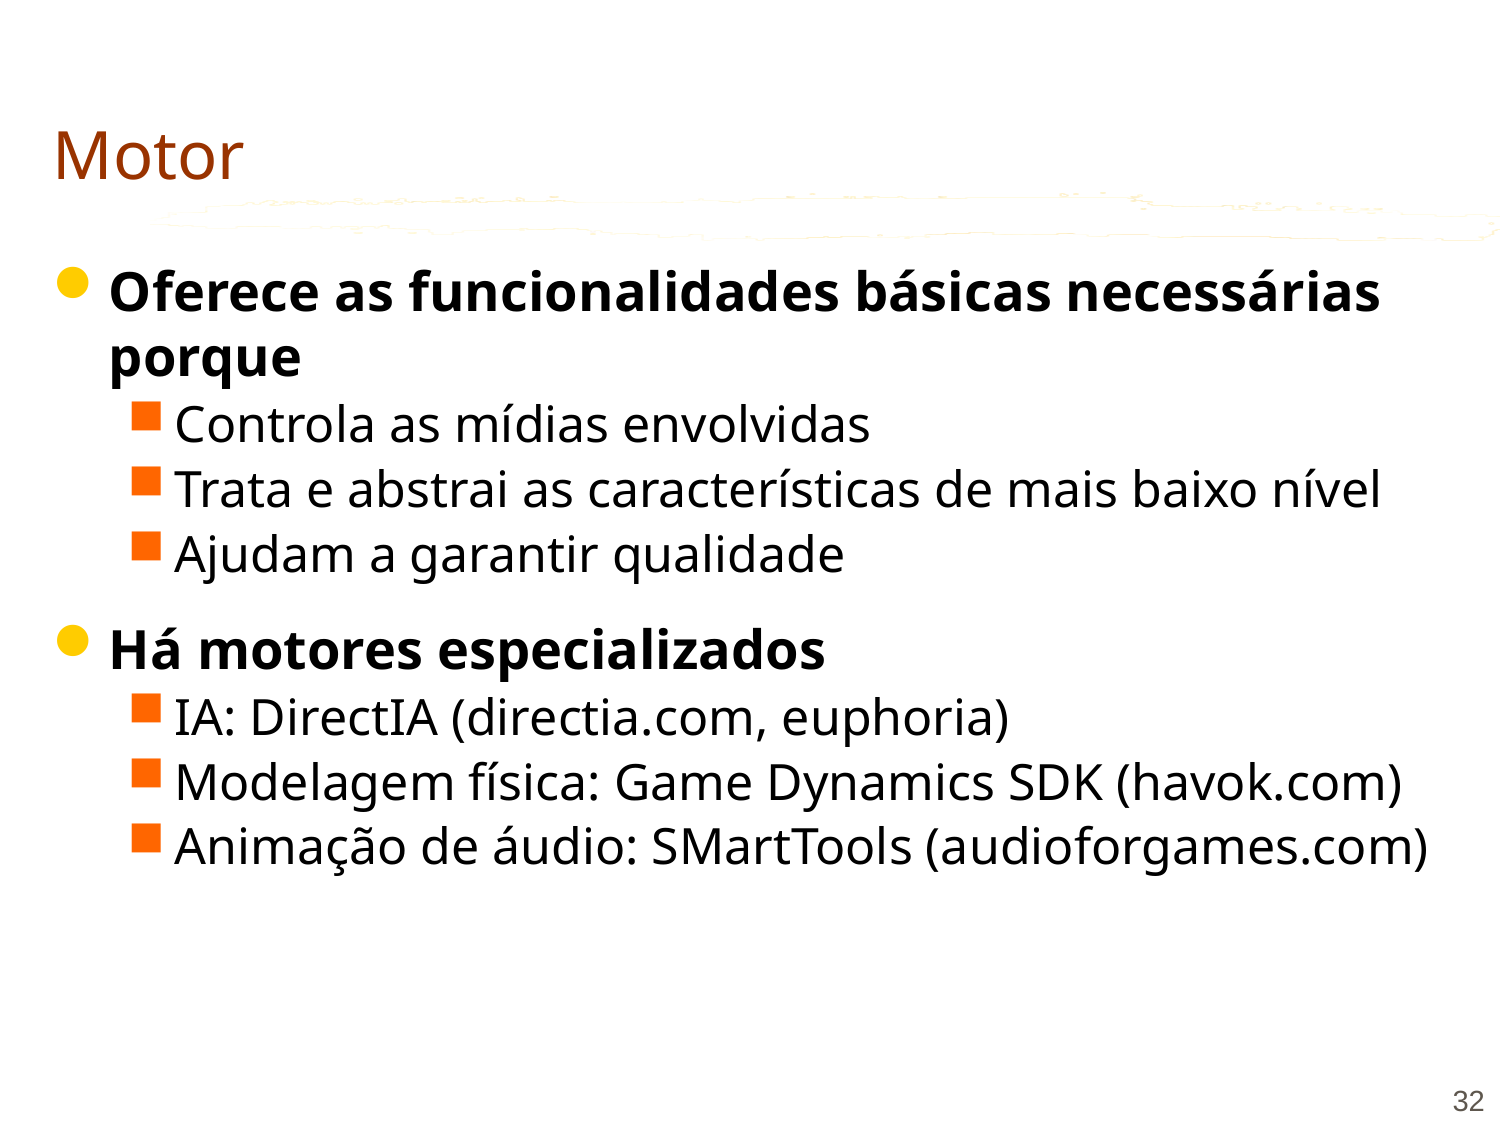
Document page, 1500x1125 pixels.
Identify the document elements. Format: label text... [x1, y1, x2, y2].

slide_number 32 [1187, 1049, 1500, 1125]
list Oferece as funcionalidades básicas necessárias porque Controla as mídias envolvidas Trata e abstrai as características de mais baixo nível Ajudam a garantir qualidade Há motores especializados IA: DirectIA (directia.com, euphoria) Modelagem física: Game Dynamics SDK (havok.com) Animação de áudio: SMartTools (audioforgames.com) [37, 249, 1476, 1026]
title Motor [37, 12, 1434, 201]
